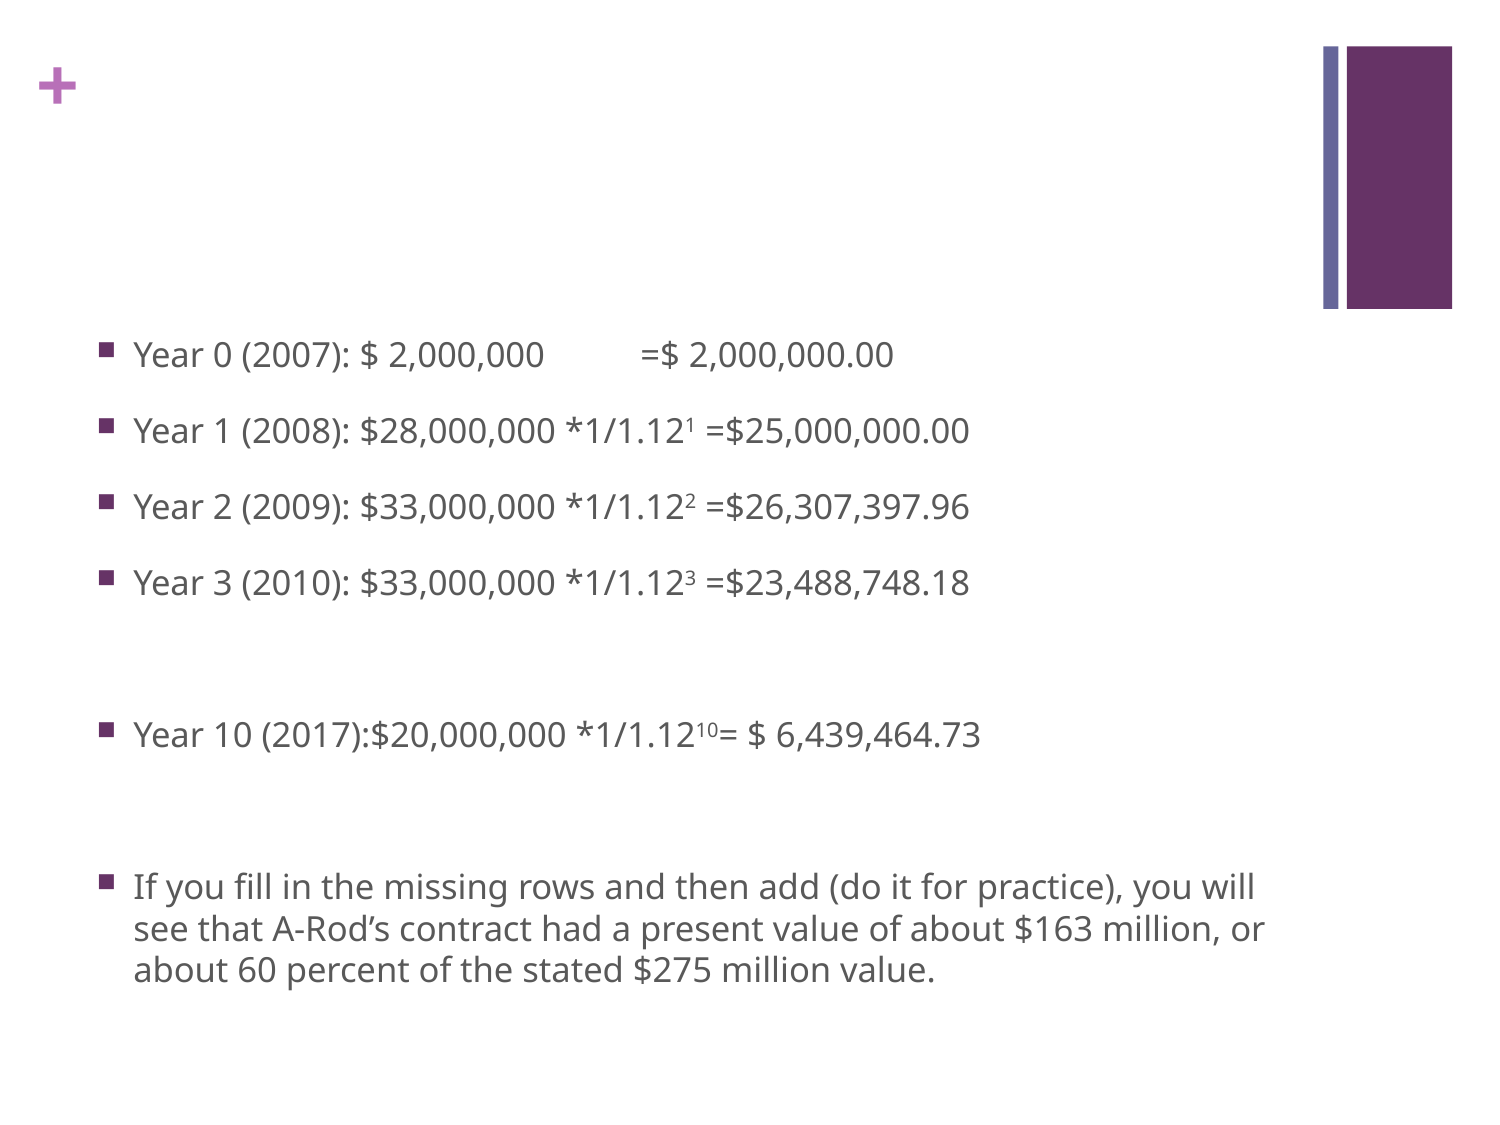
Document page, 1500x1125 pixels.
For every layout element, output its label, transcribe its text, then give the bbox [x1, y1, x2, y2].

list Year 0 (2007): $ 2,000,000 =$ 2,000,000.00 Year 1 (2008): $28,000,000 *1/1.121 =$25,000,000.00 Year 2 (2009): $33,000,000 *1/1.122 =$26,307,397.96 Year 3 (2010): $33,000,000 *1/1.123 =$23,488,748.18 Year 10 (2017):$20,000,000 *1/1.1210= $ 6,439,464.73 If you fill in the missing rows and then add (do it for practice), you will see that A-Rod’s contract had a present value of about $163 million, or about 60 percent of the stated $275 million value. [81, 324, 1322, 1005]
